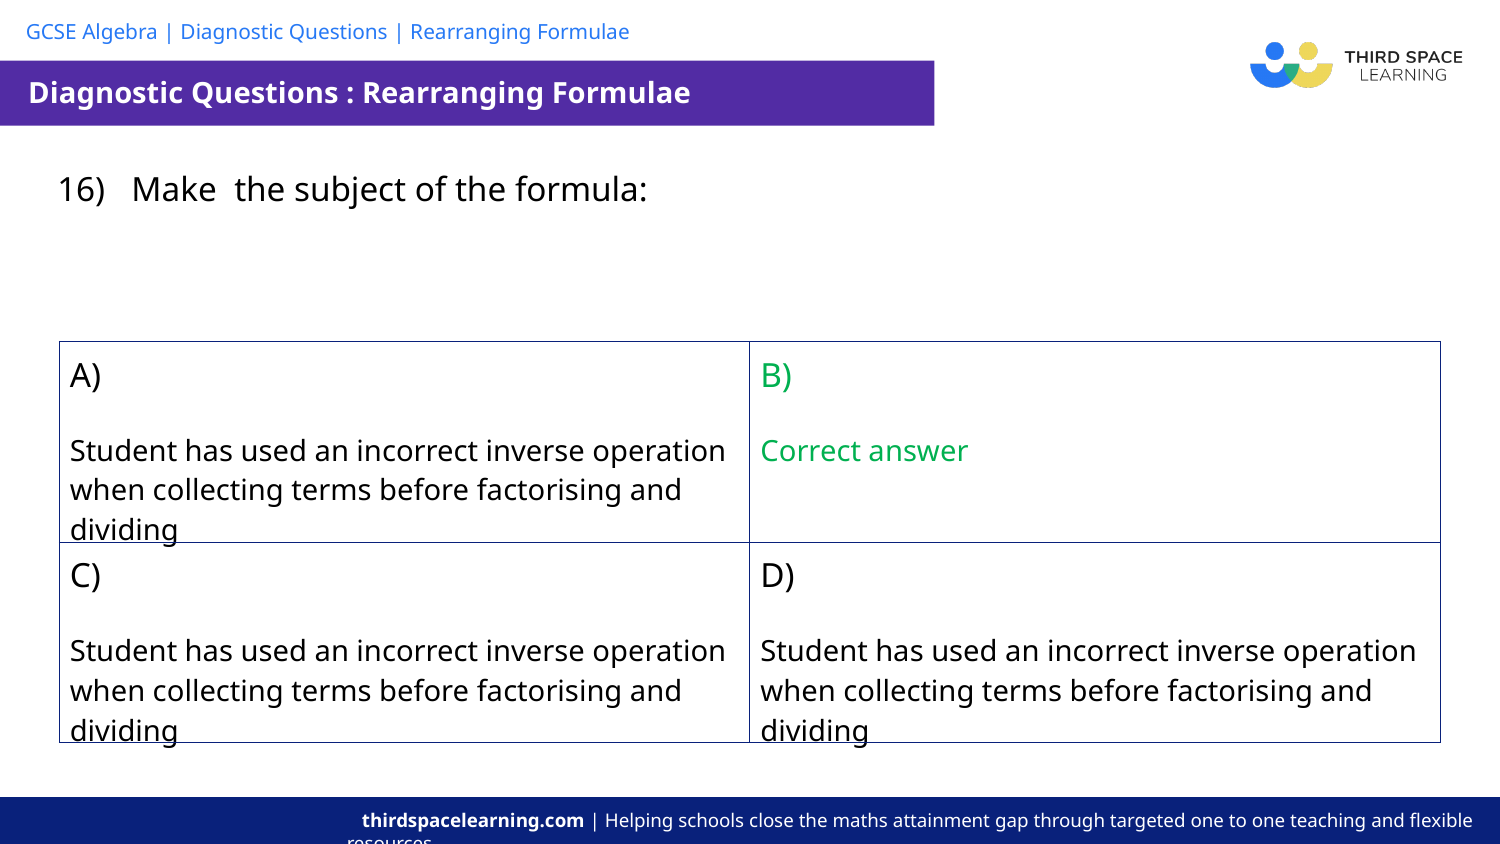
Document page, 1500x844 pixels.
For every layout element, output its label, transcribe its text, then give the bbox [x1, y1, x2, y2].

picture [1250, 33, 1465, 99]
text_box Diagnostic Questions : Rearranging Formulae [13, 59, 792, 125]
